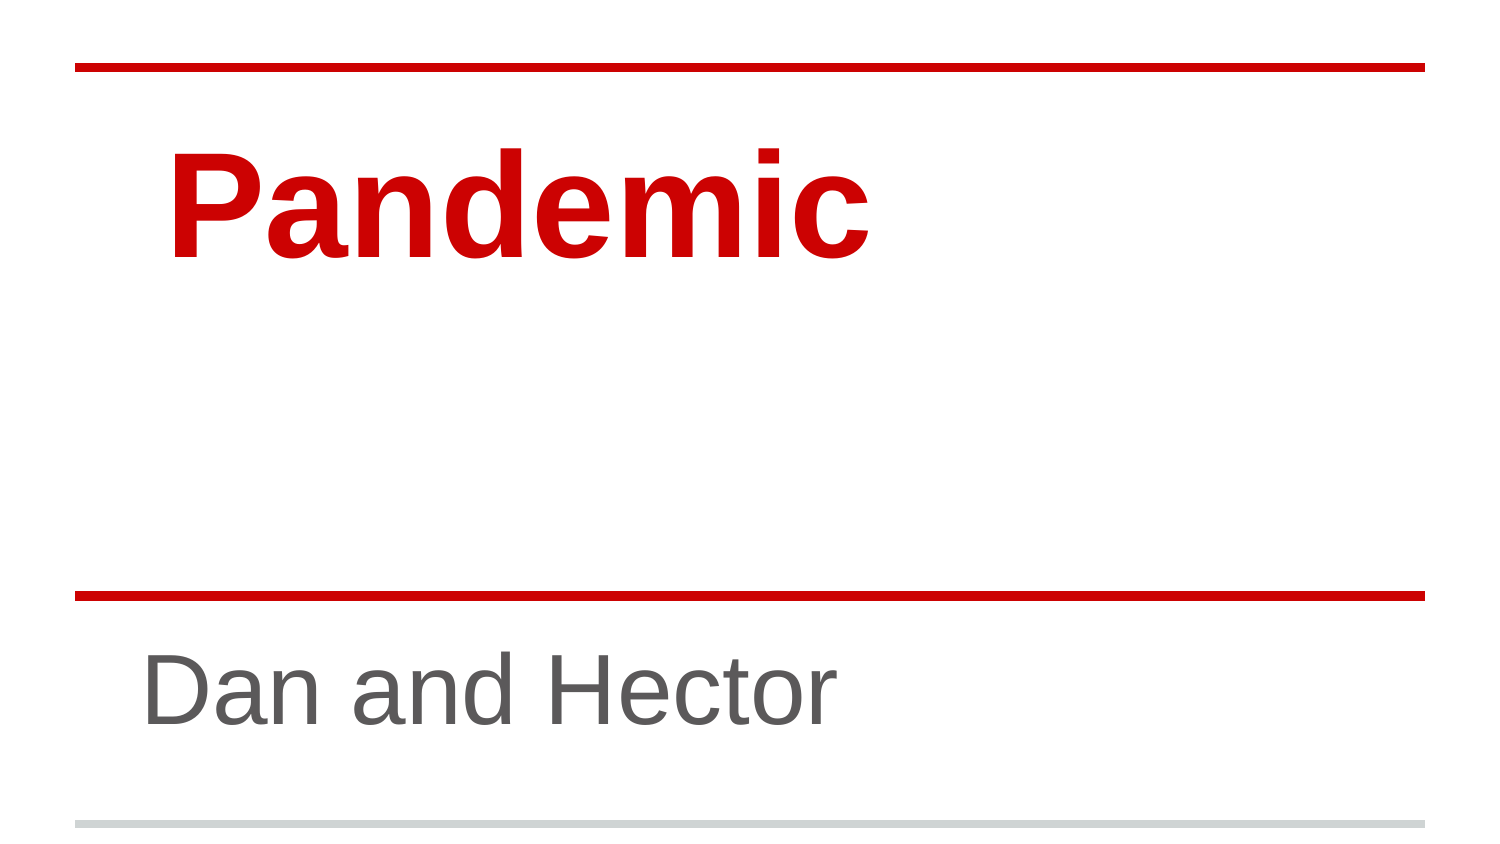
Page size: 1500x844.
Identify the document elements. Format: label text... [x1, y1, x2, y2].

title Pandemic [75, 92, 1425, 587]
subtitle Dan and Hector [75, 609, 1425, 812]
